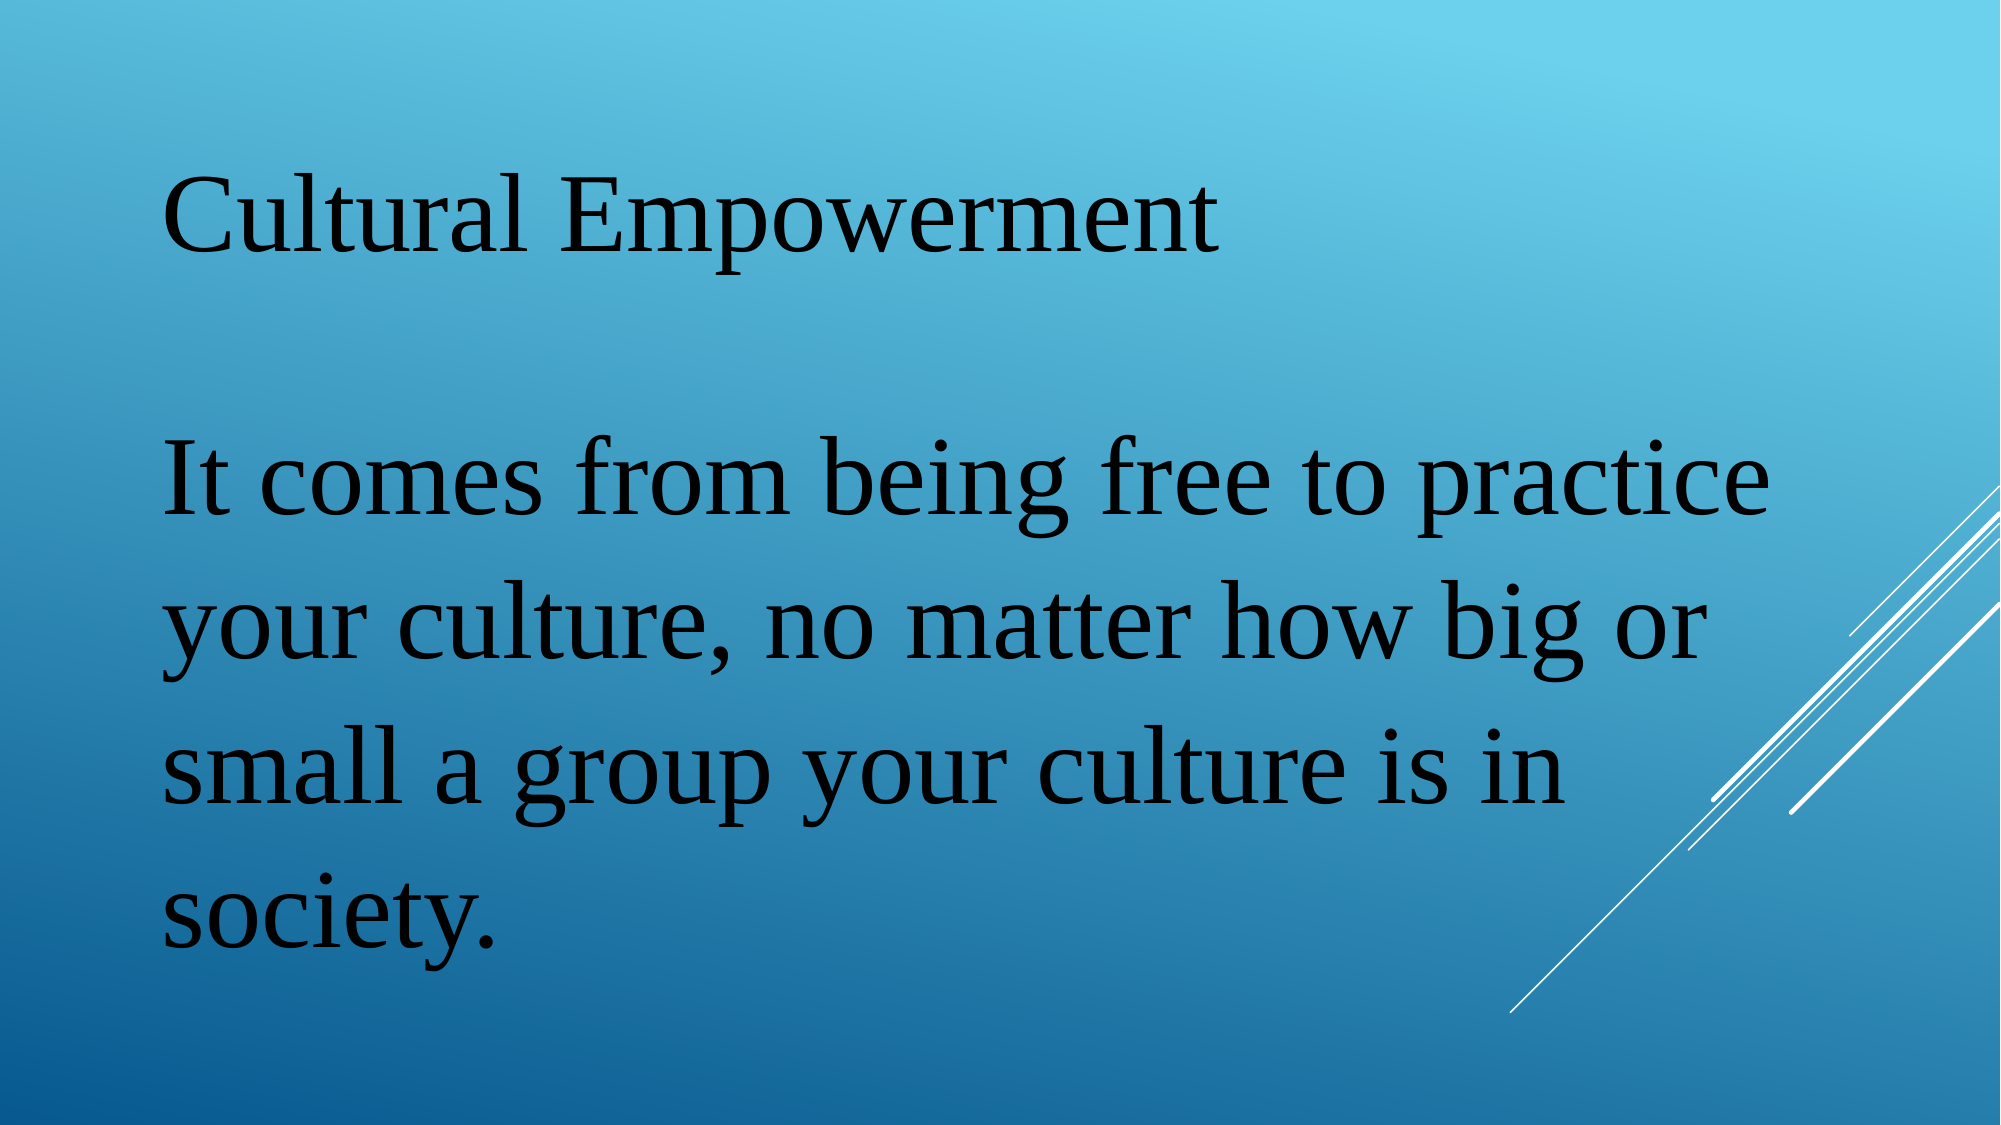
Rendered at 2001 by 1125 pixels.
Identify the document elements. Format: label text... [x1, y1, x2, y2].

text_box Cultural Empowerment It comes from being free to practice your culture, no matter how big or small a group your culture is in society. [146, 121, 1856, 978]
